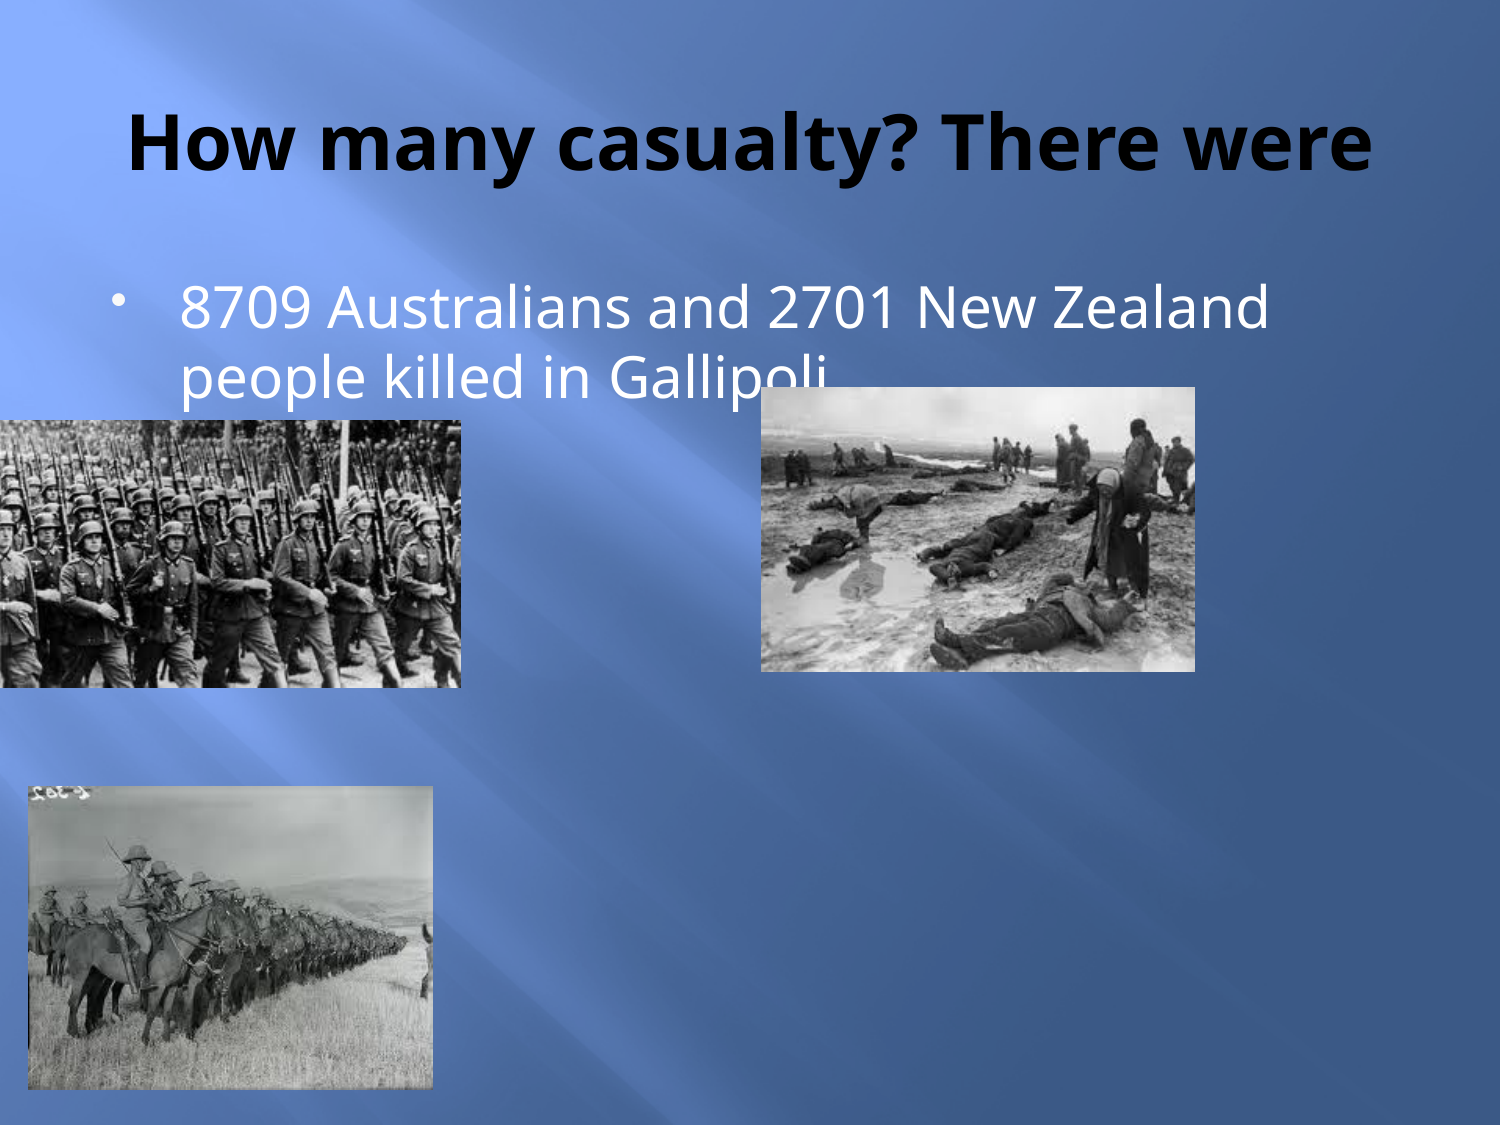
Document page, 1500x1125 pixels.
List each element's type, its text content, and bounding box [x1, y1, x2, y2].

list 8709 Australians and 2701 New Zealand people killed in Gallipoli. [75, 262, 1425, 1035]
title How many casualty? There were [75, 45, 1425, 233]
picture [27, 786, 434, 1091]
picture [761, 387, 1195, 673]
picture [0, 420, 462, 689]
